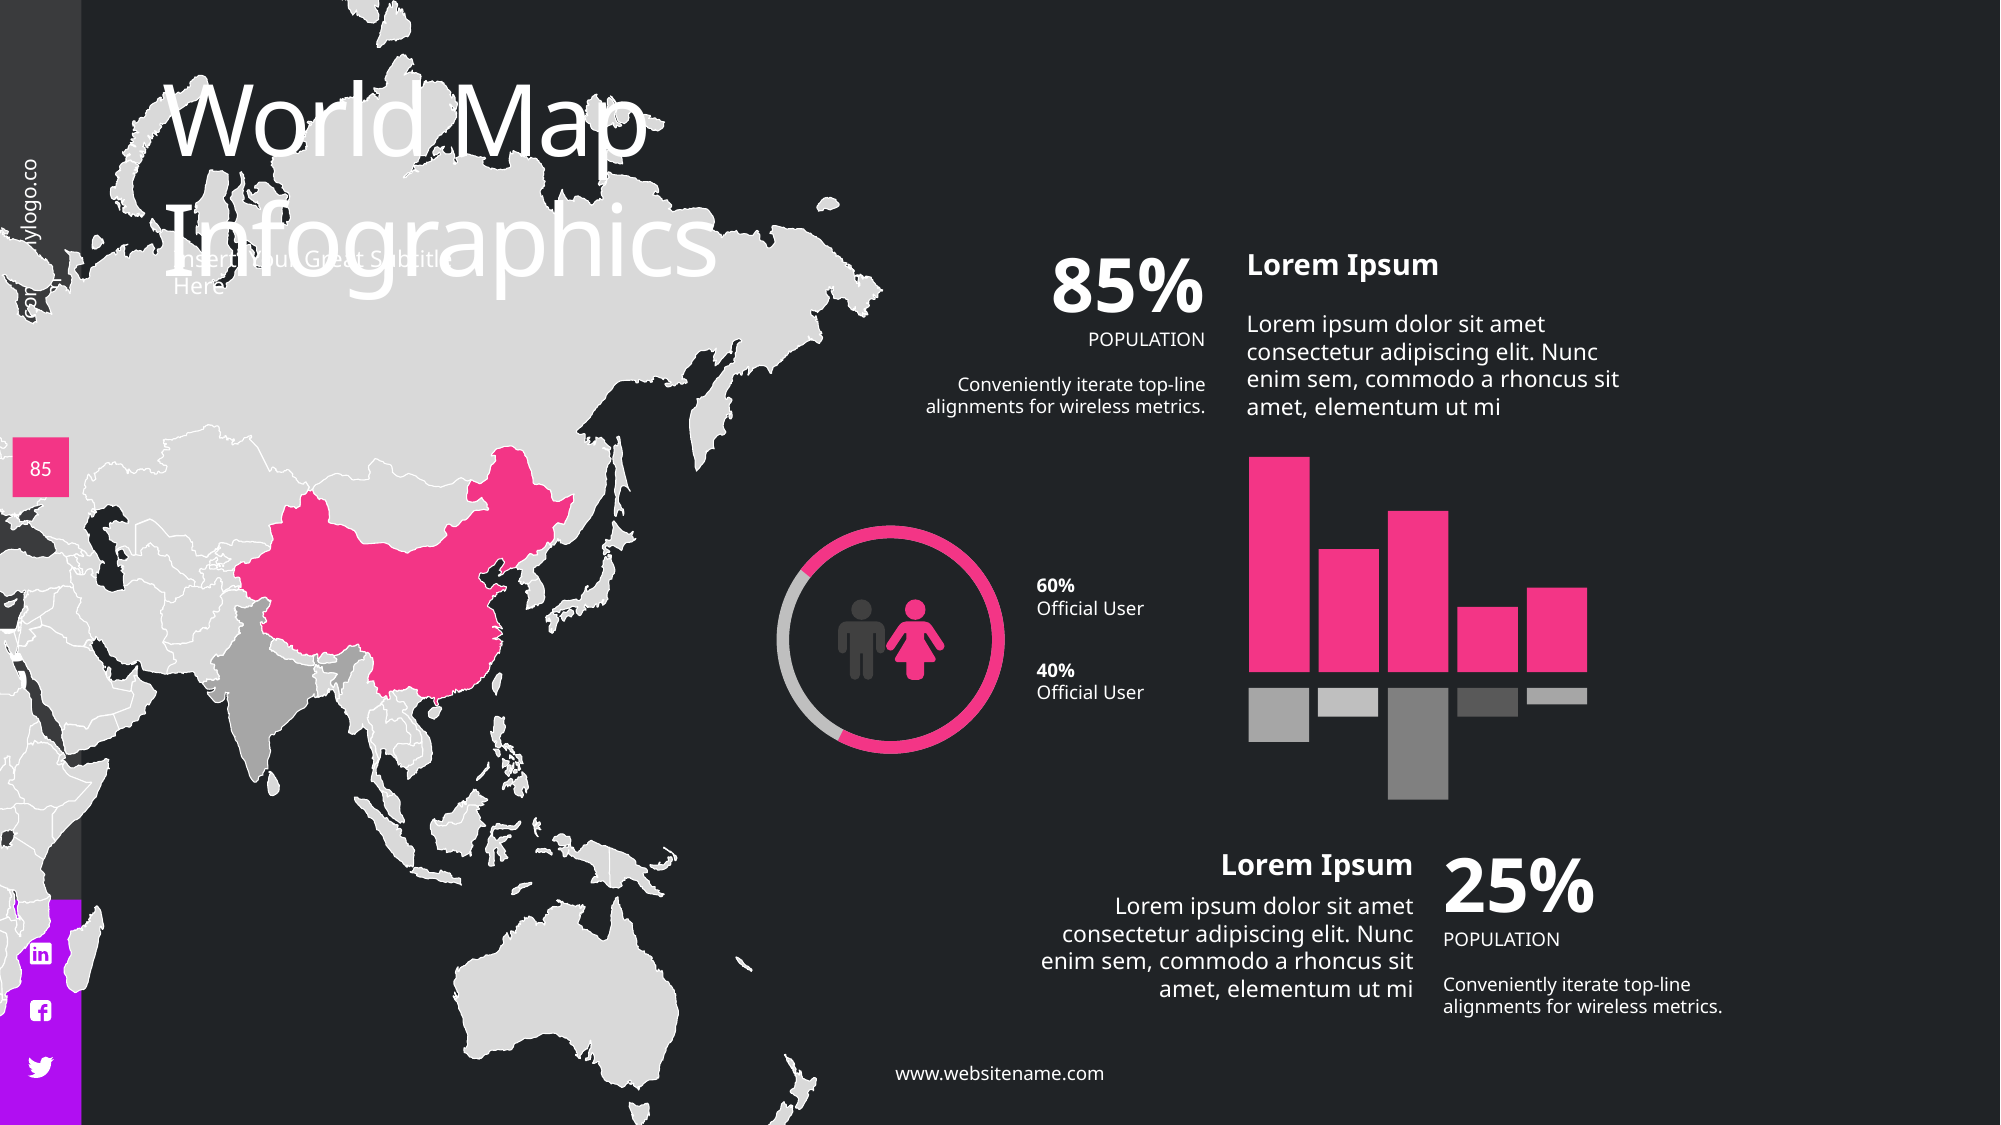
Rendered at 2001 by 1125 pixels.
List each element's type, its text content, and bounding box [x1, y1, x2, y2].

text_box [1456, 606, 1519, 673]
text_box [1317, 687, 1379, 718]
text_box 40% Official User [1021, 650, 1159, 711]
text_box www.websitename.com [883, 1053, 1120, 1091]
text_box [0, 0, 883, 1125]
text_box [1387, 510, 1449, 673]
text_box [905, 599, 926, 620]
text_box [1248, 687, 1310, 743]
text_box [1526, 587, 1588, 673]
text_box [885, 637, 889, 648]
text_box Lorem Ipsum [908, 838, 1428, 889]
text_box [1248, 456, 1311, 673]
text_box Lorem ipsum dolor sit amet consectetur adipiscing elit. Nunc enim sem, commodo a rhoncus sit amet, elementum ut mi [1231, 302, 1640, 428]
text_box 25% POPULATION Conveniently iterate top-line alignments for wireless metrics. [1428, 830, 1742, 1025]
text_box Lorem Ipsum [1231, 239, 1752, 289]
text_box [883, 530, 1000, 749]
text_box [1387, 687, 1449, 801]
text_box [1318, 548, 1380, 673]
text_box [886, 621, 945, 680]
text_box [1526, 687, 1588, 706]
text_box 85% POPULATION Conveniently iterate top-line alignments for wireless metrics. [906, 229, 1220, 425]
text_box Lorem ipsum dolor sit amet consectetur adipiscing elit. Nunc enim sem, commodo a rhoncus sit amet, elementum ut mi [988, 889, 1428, 1010]
text_box [1456, 687, 1519, 718]
text_box 60% Official User [1021, 566, 1159, 626]
